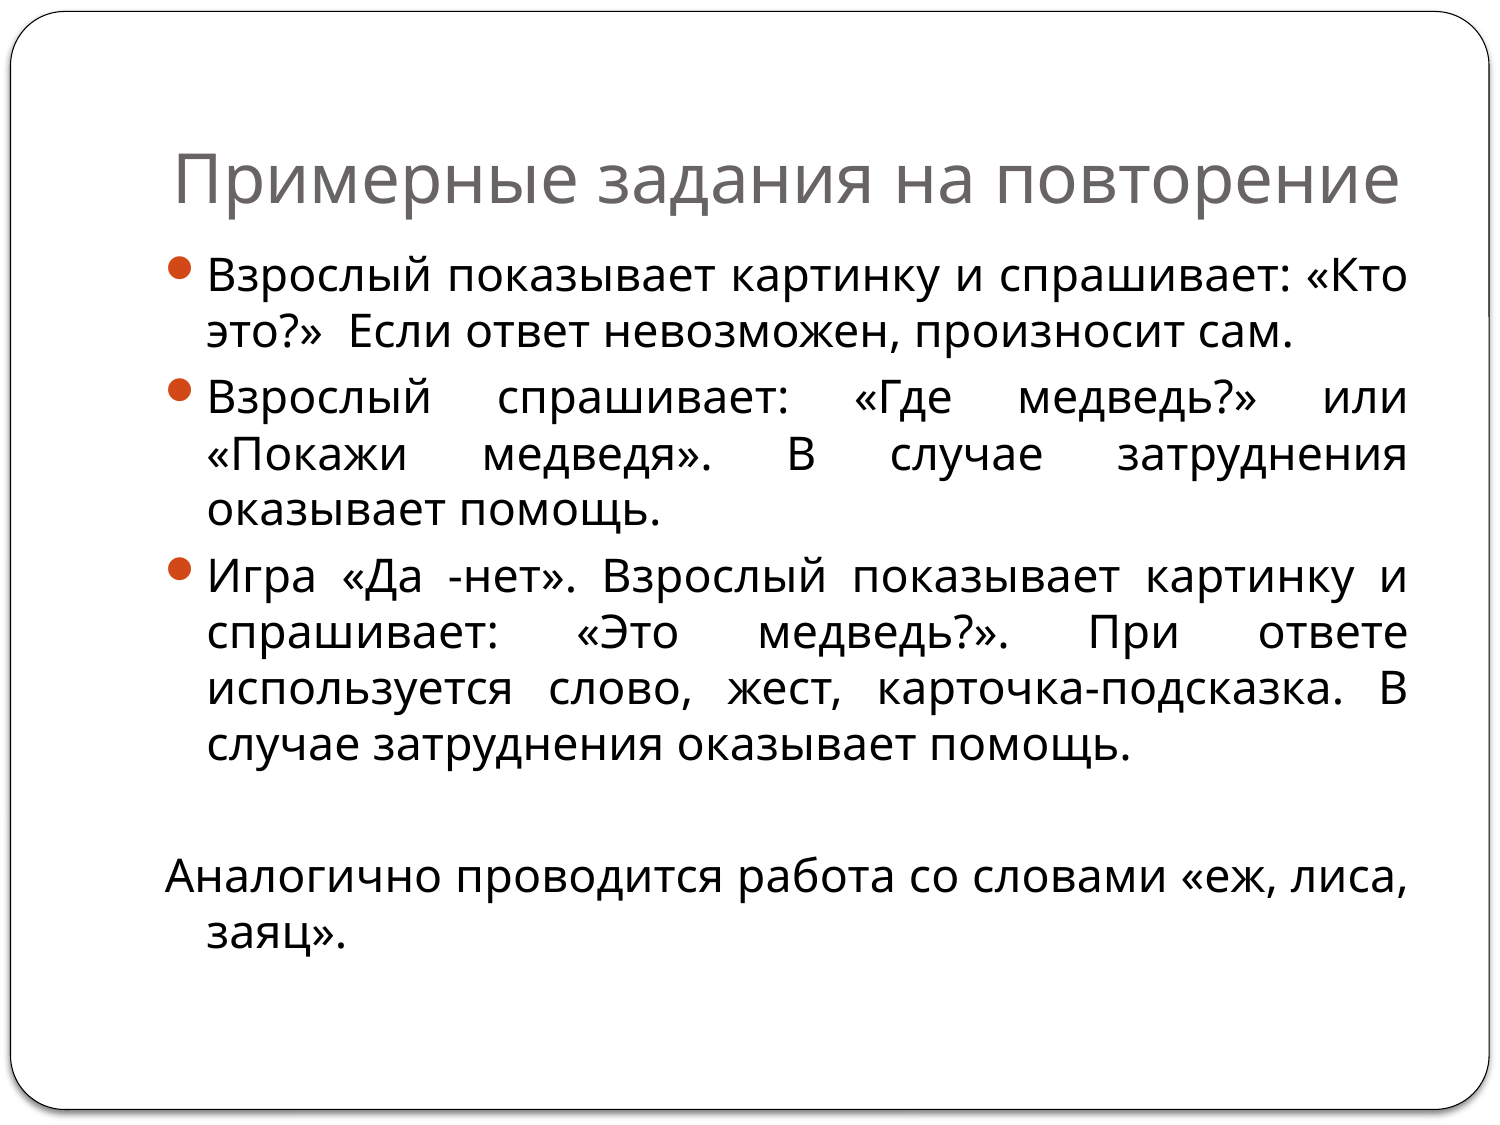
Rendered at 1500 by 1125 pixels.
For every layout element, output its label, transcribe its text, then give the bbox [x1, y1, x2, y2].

list Взрослый показывает картинку и спрашивает: «Кто это?» Если ответ невозможен, произносит сам. Взрослый спрашивает: «Где медведь?» или «Покажи медведя». В случае затруднения оказывает помощь. Игра «Да -нет». Взрослый показывает картинку и спрашивает: «Это медведь?». При ответе используется слово, жест, карточка-подсказка. В случае затруднения оказывает помощь. Аналогично проводится работа со словами «еж, лиса, заяц». [150, 237, 1425, 988]
title Примерные задания на повторение [150, 45, 1425, 233]
